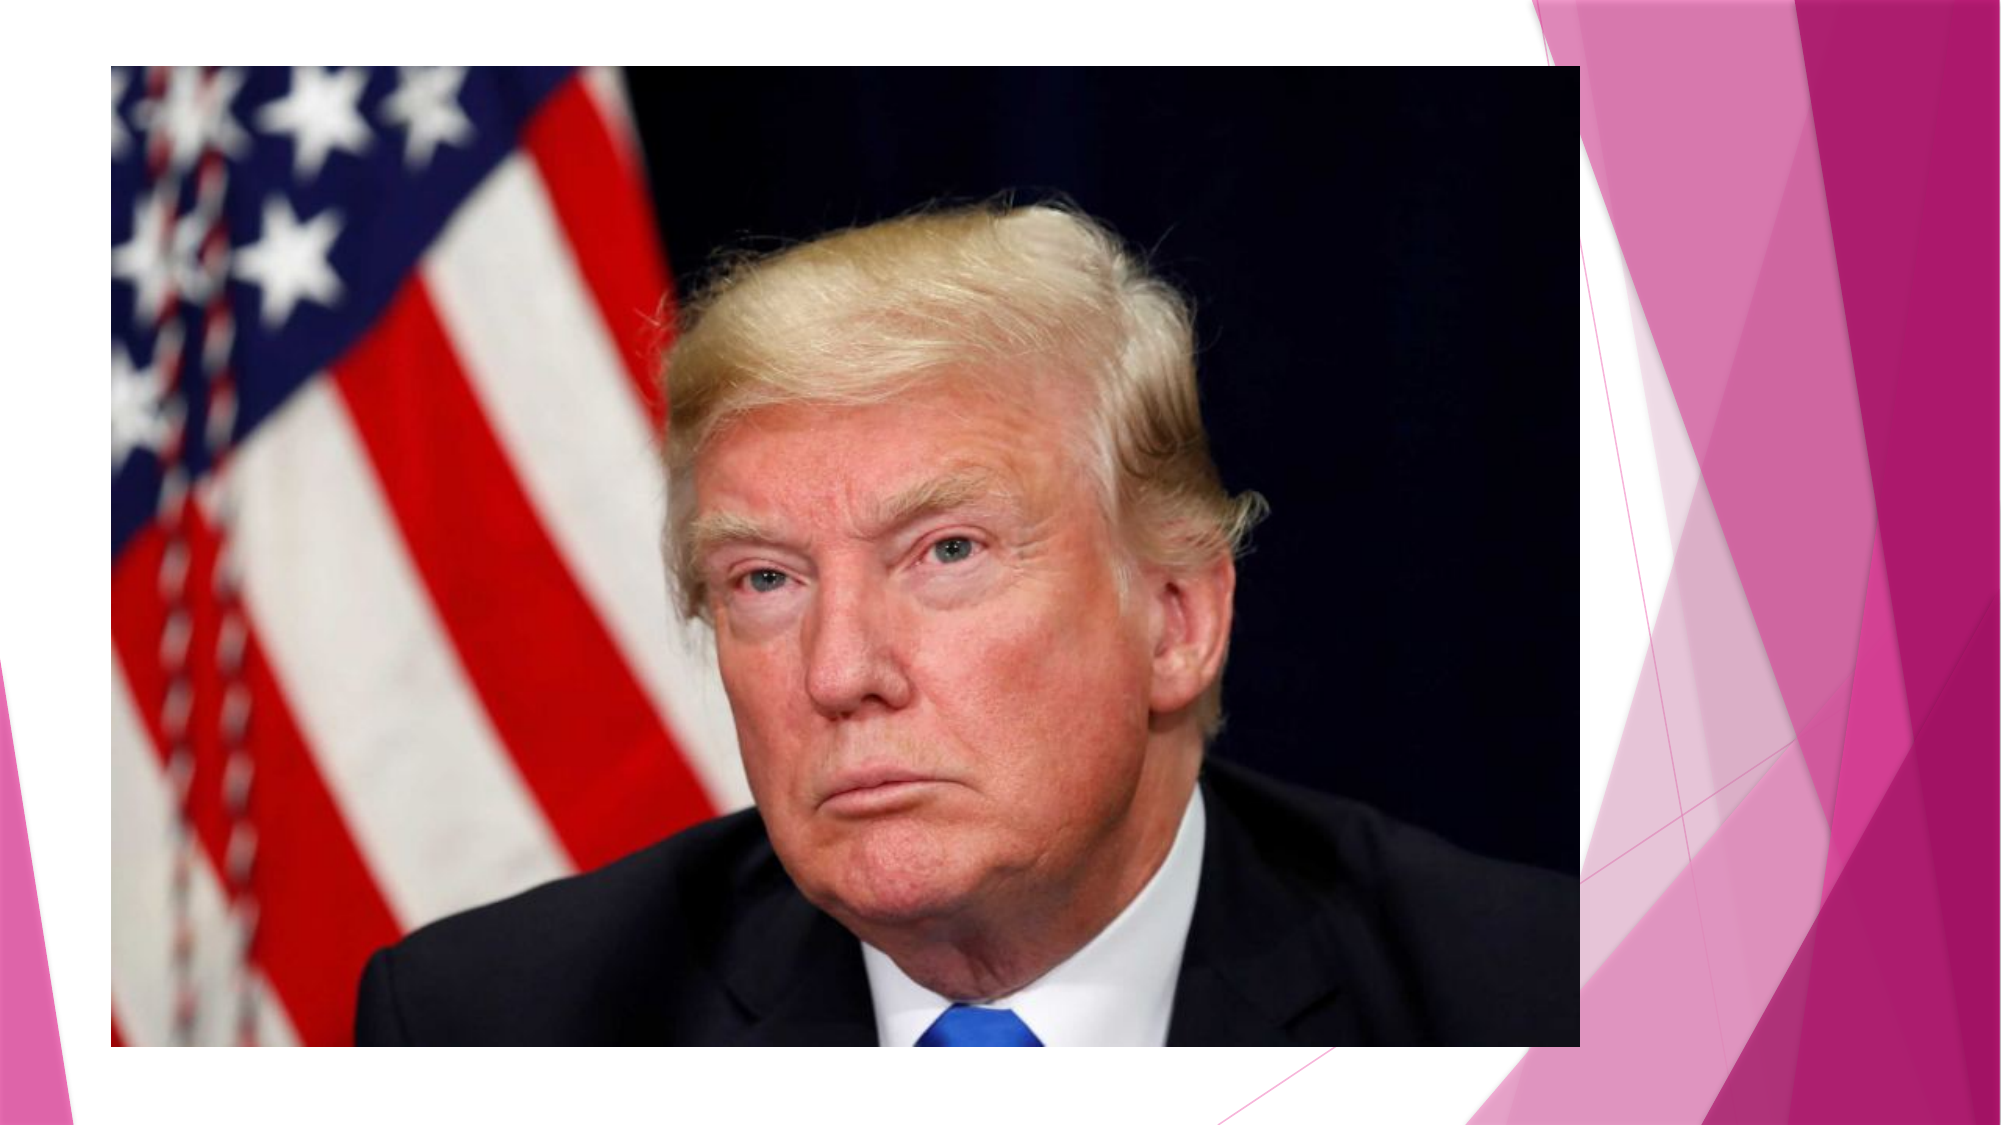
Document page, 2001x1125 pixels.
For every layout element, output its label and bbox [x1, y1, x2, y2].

picture [110, 66, 1581, 1047]
